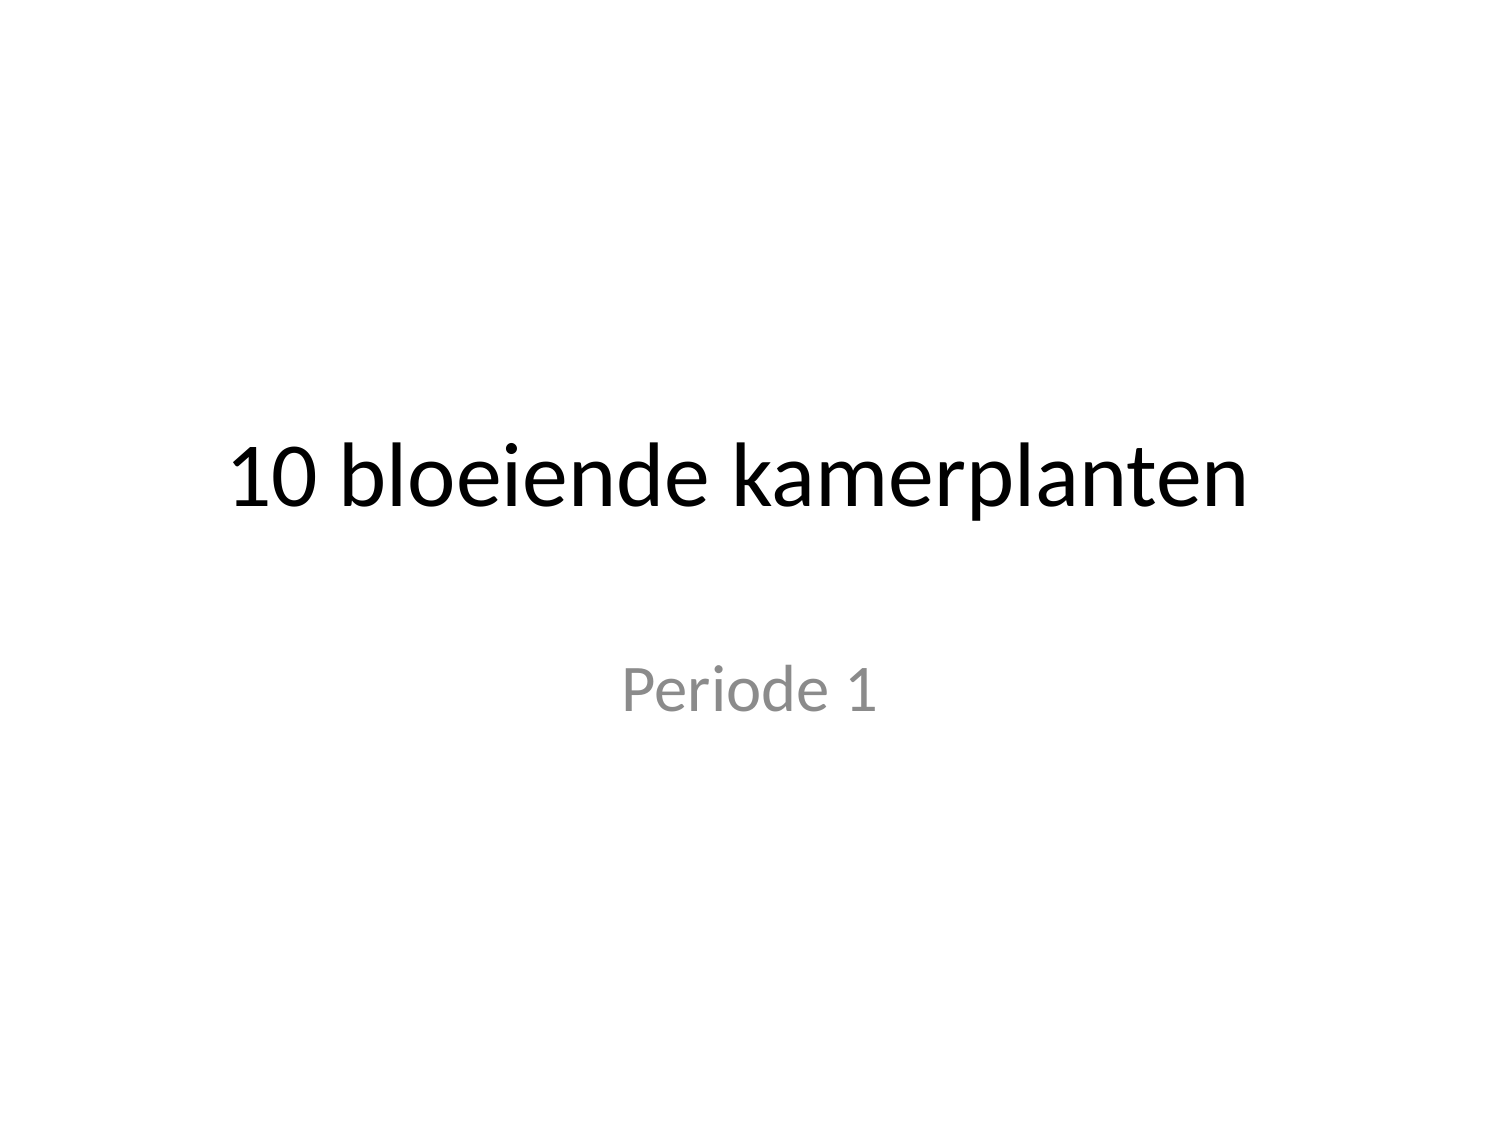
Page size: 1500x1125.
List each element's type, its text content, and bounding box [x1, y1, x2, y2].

subtitle Periode 1 [225, 637, 1275, 925]
title 10 bloeiende kamerplanten [112, 349, 1388, 591]
